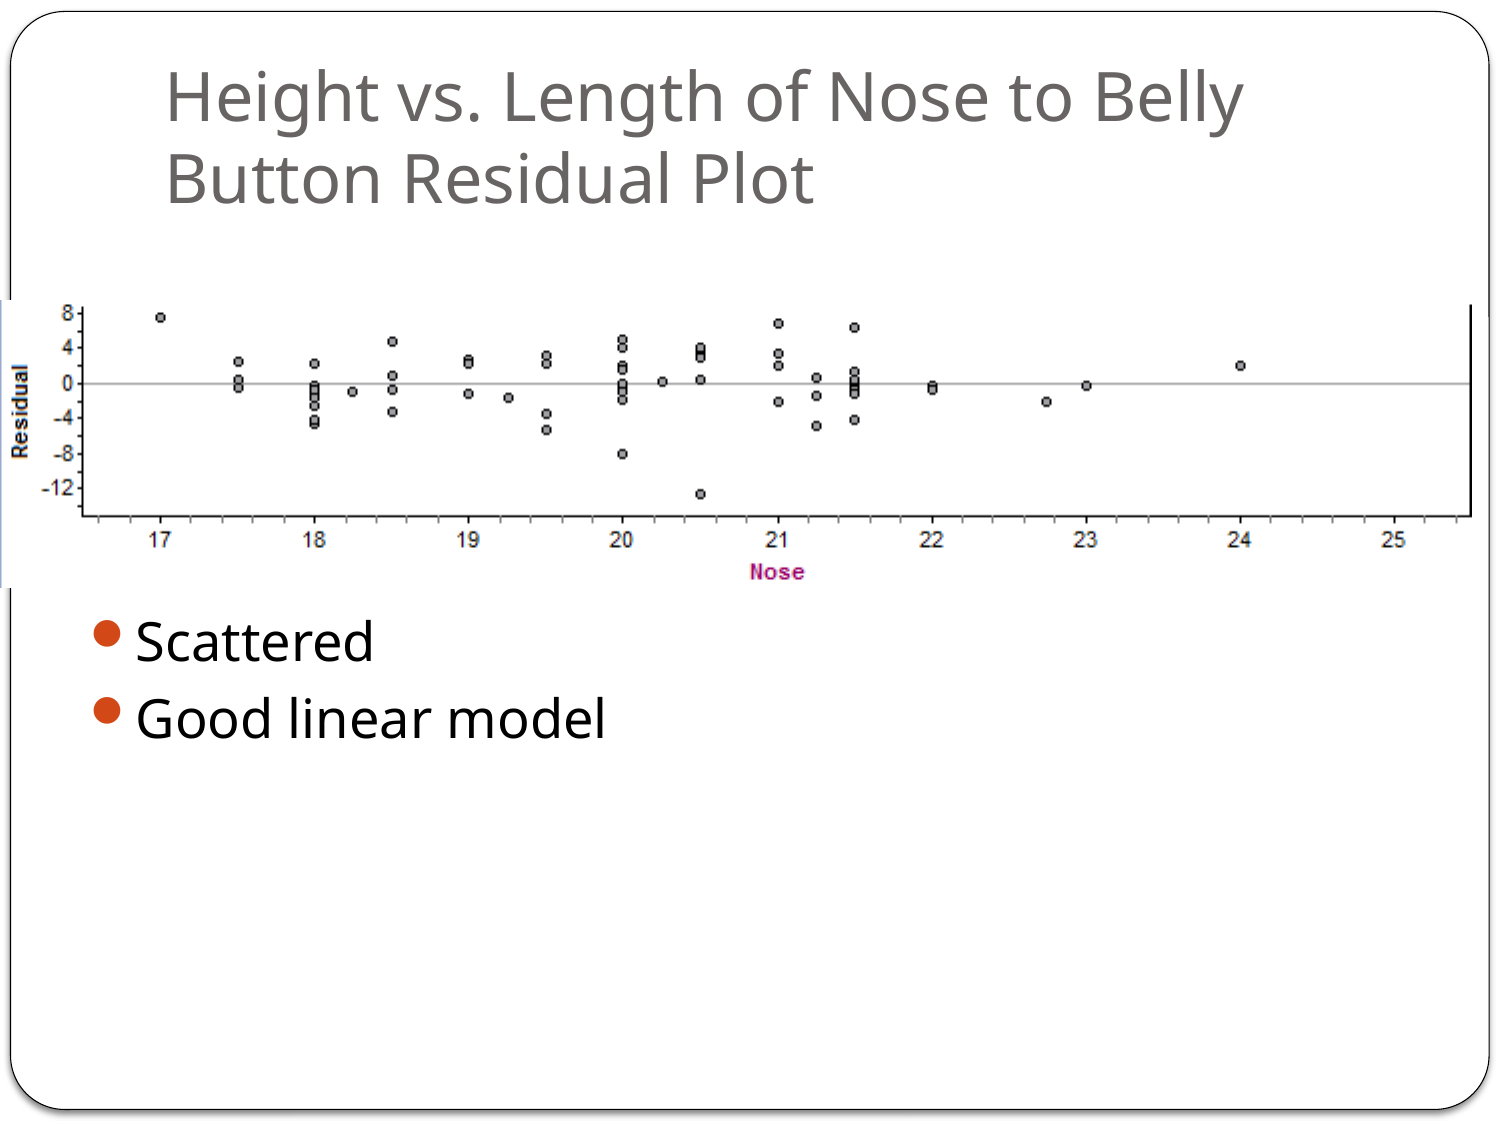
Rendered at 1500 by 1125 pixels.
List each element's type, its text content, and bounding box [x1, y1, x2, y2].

picture [0, 299, 1473, 588]
list Scattered Good linear model [75, 600, 1425, 1005]
title Height vs. Length of Nose to Belly Button Residual Plot [150, 45, 1425, 233]
